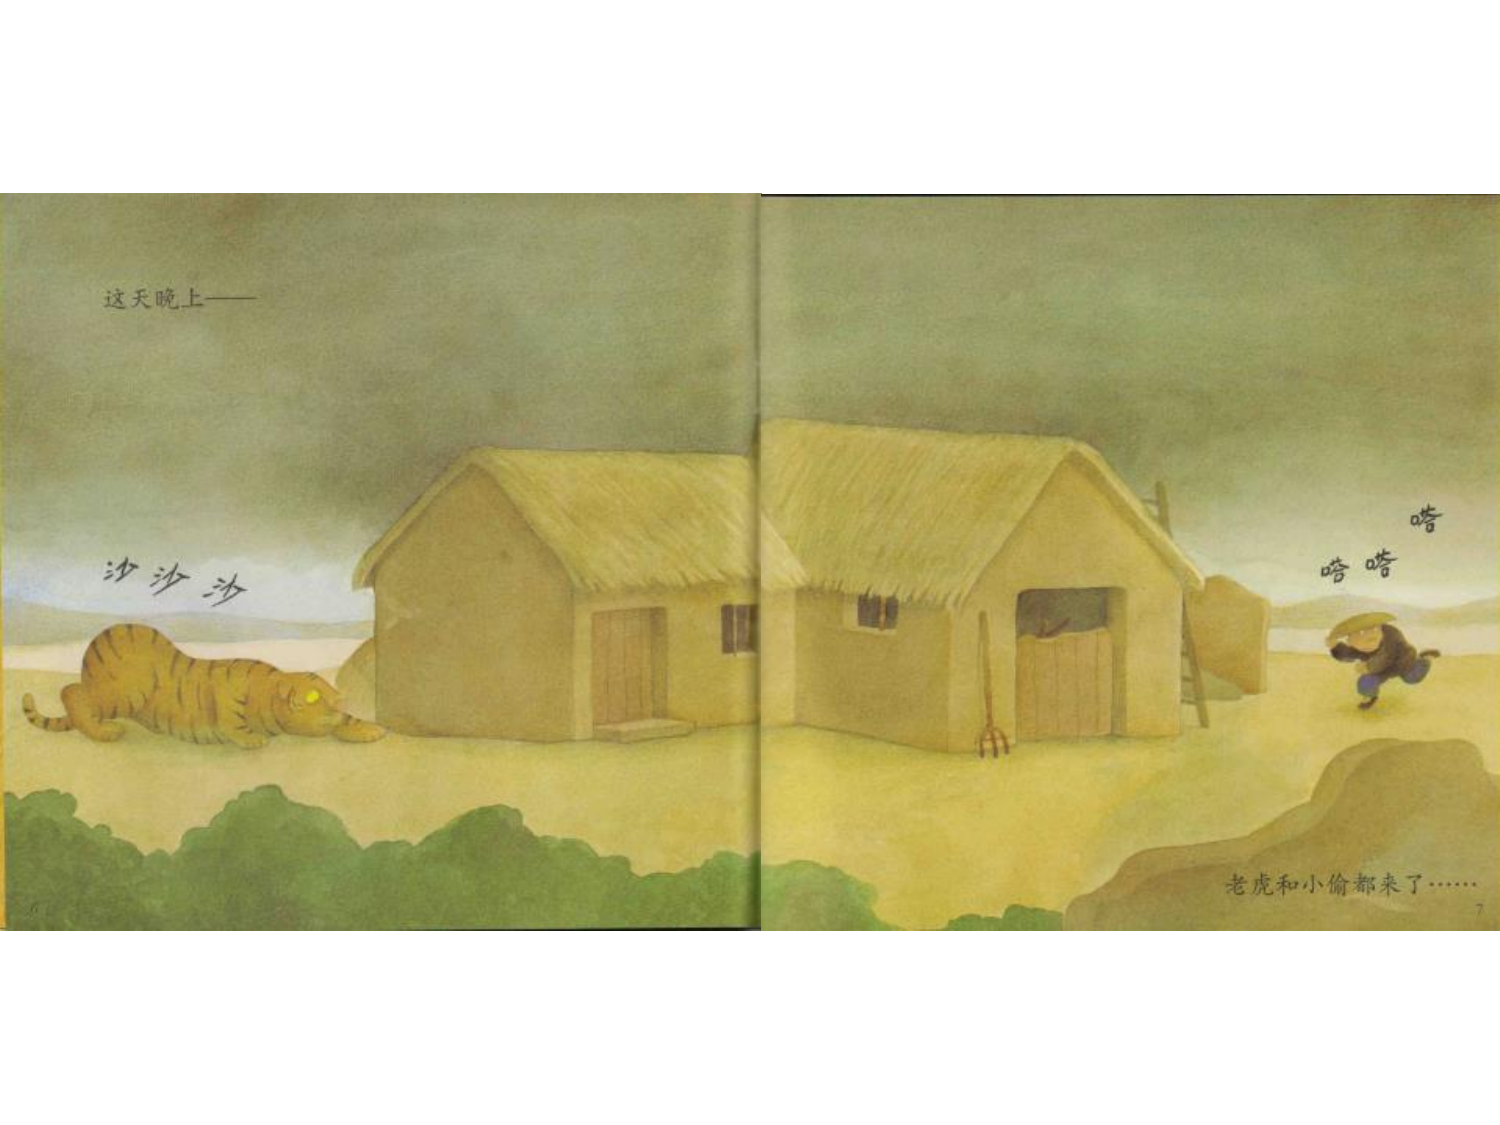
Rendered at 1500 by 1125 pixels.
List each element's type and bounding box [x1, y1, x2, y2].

picture [0, 193, 1500, 931]
